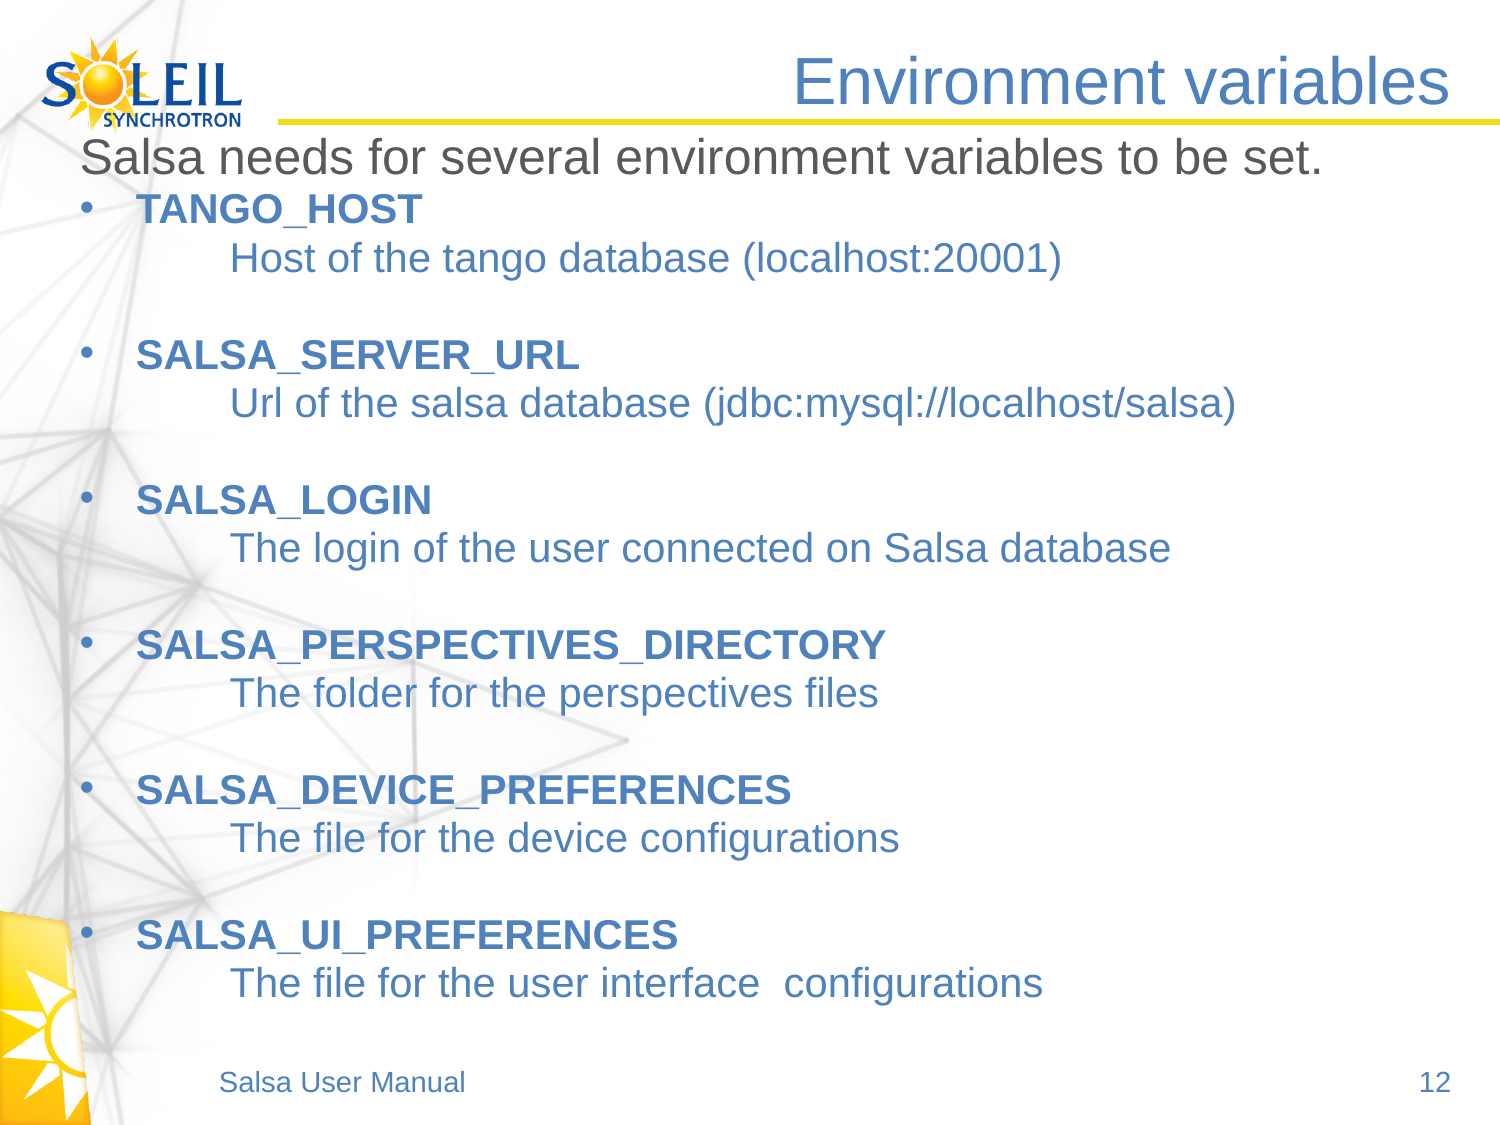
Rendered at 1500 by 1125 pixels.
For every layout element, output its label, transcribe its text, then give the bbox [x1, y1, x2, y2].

text_box Salsa needs for several environment variables to be set. TANGO_HOST Host of the tango database (localhost:20001) SALSA_SERVER_URL Url of the salsa database (jdbc:mysql://localhost/salsa) SALSA_LOGIN The login of the user connected on Salsa database SALSA_PERSPECTIVES_DIRECTORY The folder for the perspectives files SALSA_DEVICE_PREFERENCES The file for the device configurations SALSA_UI_PREFERENCES The file for the user interface configurations [64, 128, 1463, 1064]
text_box Salsa User Manual 12 [100, 1046, 1467, 1116]
picture [0, 0, 1500, 1125]
title Environment variables [277, 31, 1467, 125]
